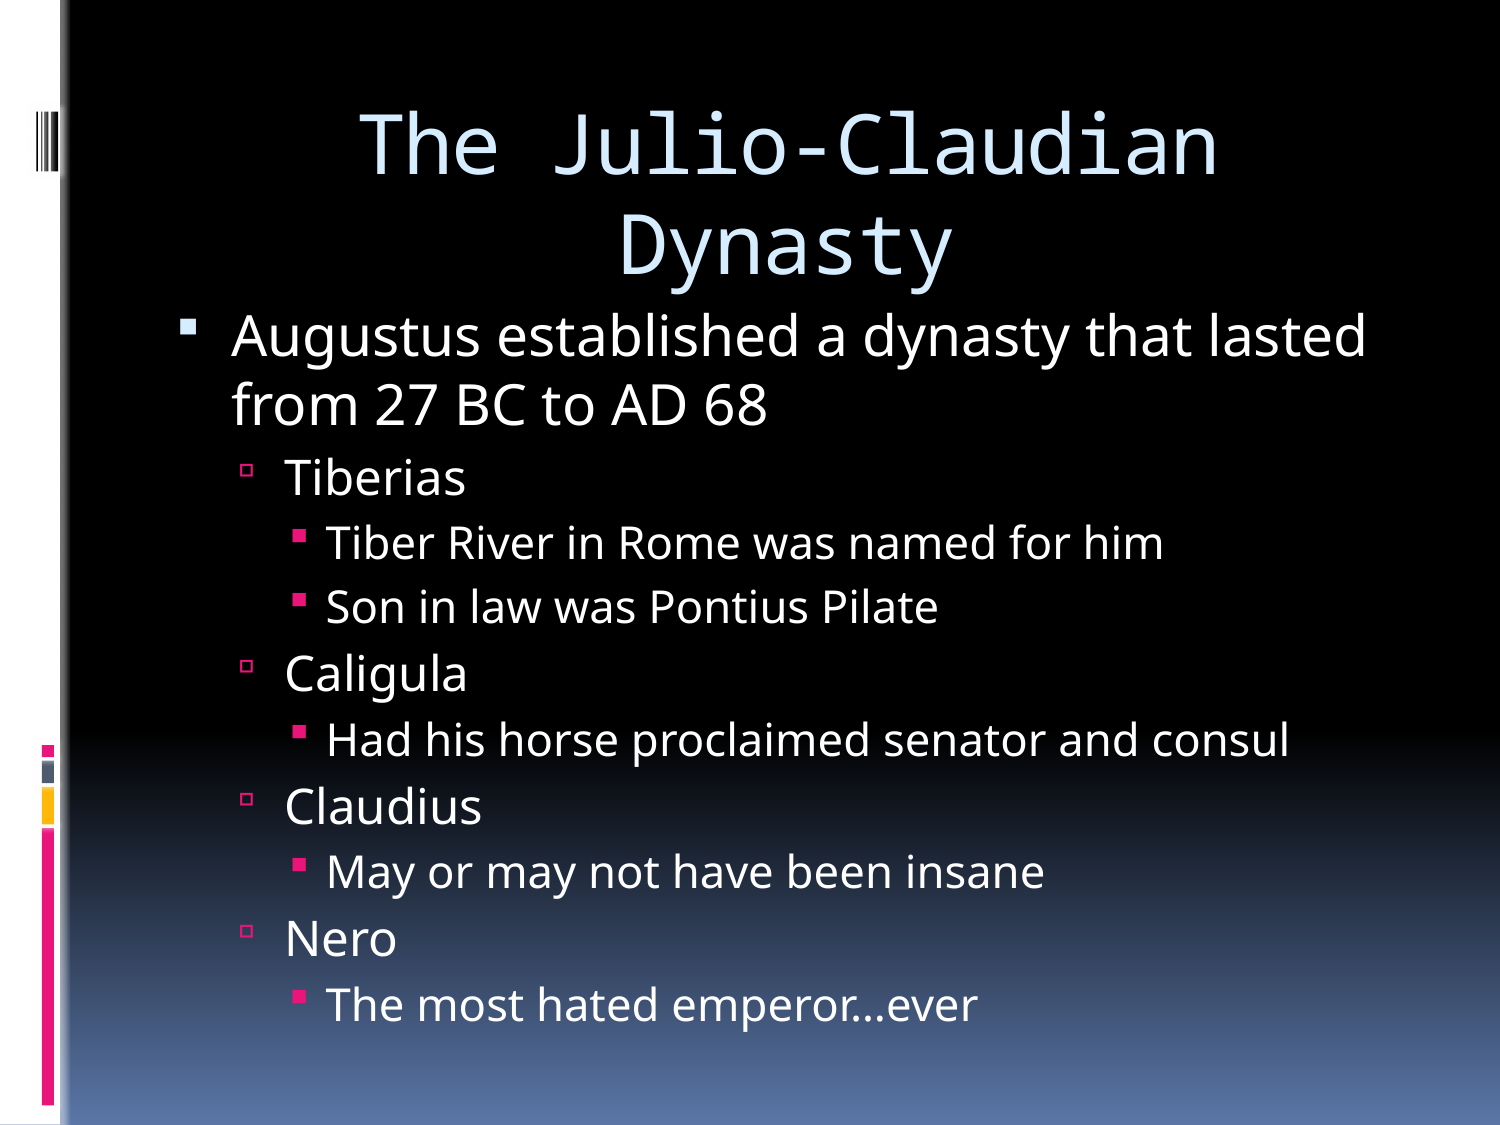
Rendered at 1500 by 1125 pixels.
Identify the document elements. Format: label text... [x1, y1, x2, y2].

title The Julio-Claudian Dynasty [150, 83, 1425, 234]
list Augustus established a dynasty that lasted from 27 BC to AD 68 Tiberias Tiber River in Rome was named for him Son in law was Pontius Pilate Caligula Had his horse proclaimed senator and consul Claudius May or may not have been insane Nero The most hated emperor…ever [150, 292, 1425, 1043]
